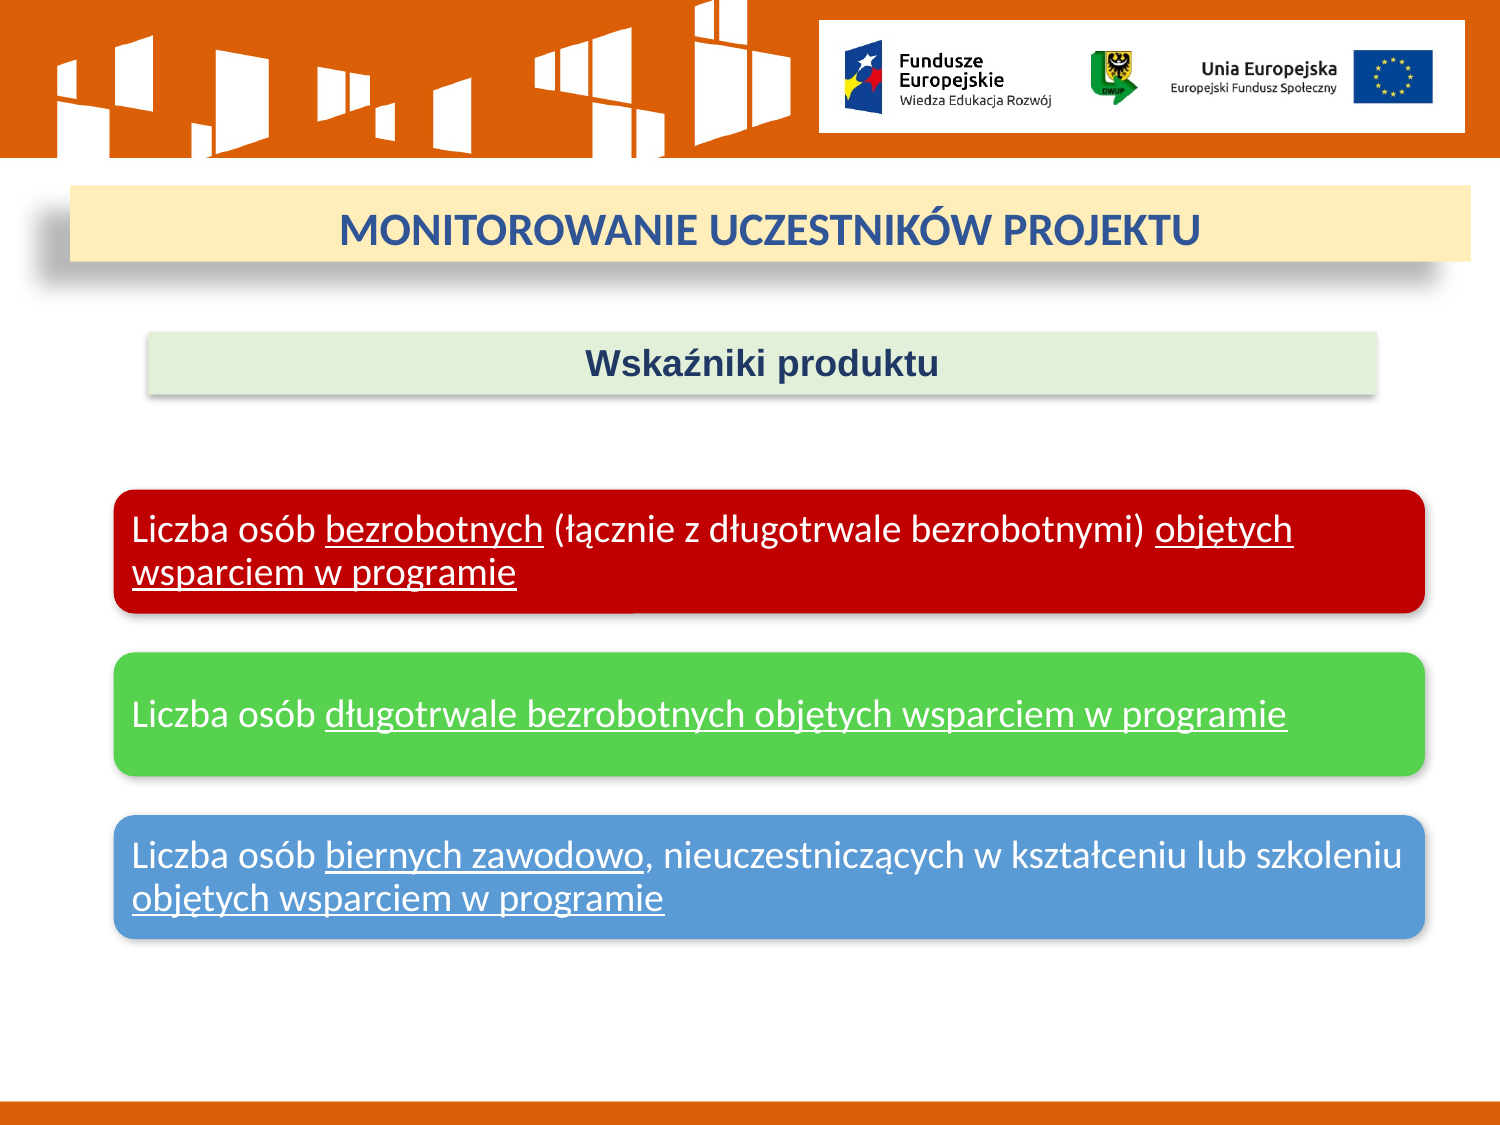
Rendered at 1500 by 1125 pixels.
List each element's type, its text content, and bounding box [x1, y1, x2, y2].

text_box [113, 374, 1425, 1029]
picture [0, 0, 1500, 1125]
text_box [819, 20, 1465, 133]
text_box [826, 21, 1450, 133]
text_box MONITOROWANIE UCZESTNIKÓW PROJEKTU [70, 185, 1471, 262]
text_box Wskaźniki produktu [148, 331, 1377, 374]
